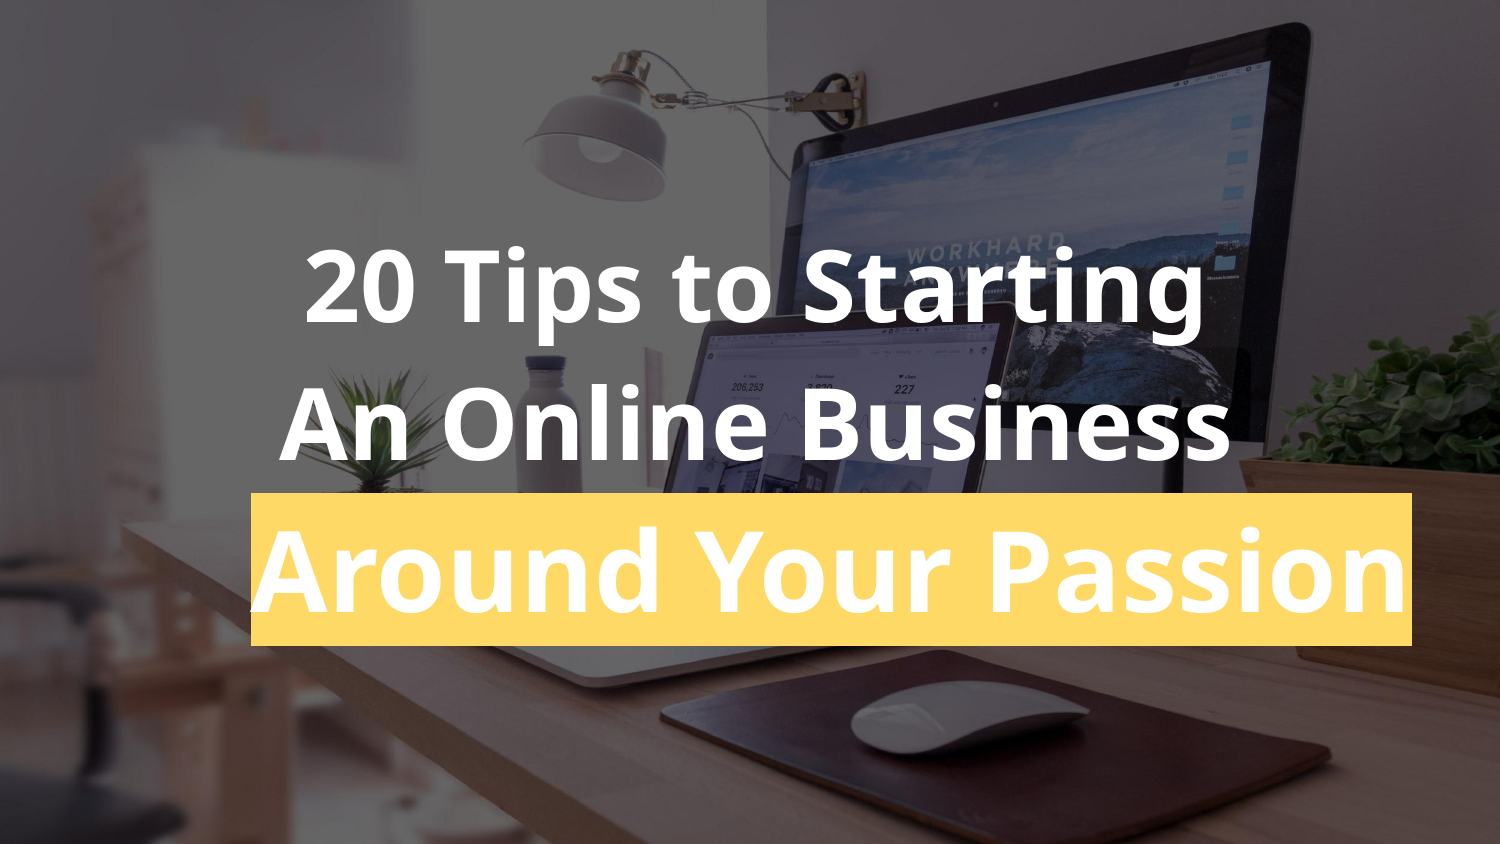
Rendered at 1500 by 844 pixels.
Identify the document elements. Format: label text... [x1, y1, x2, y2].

picture [0, 0, 1500, 844]
text_box 20 Tips to Starting An Online Business Around Your Passion [28, 189, 1485, 655]
